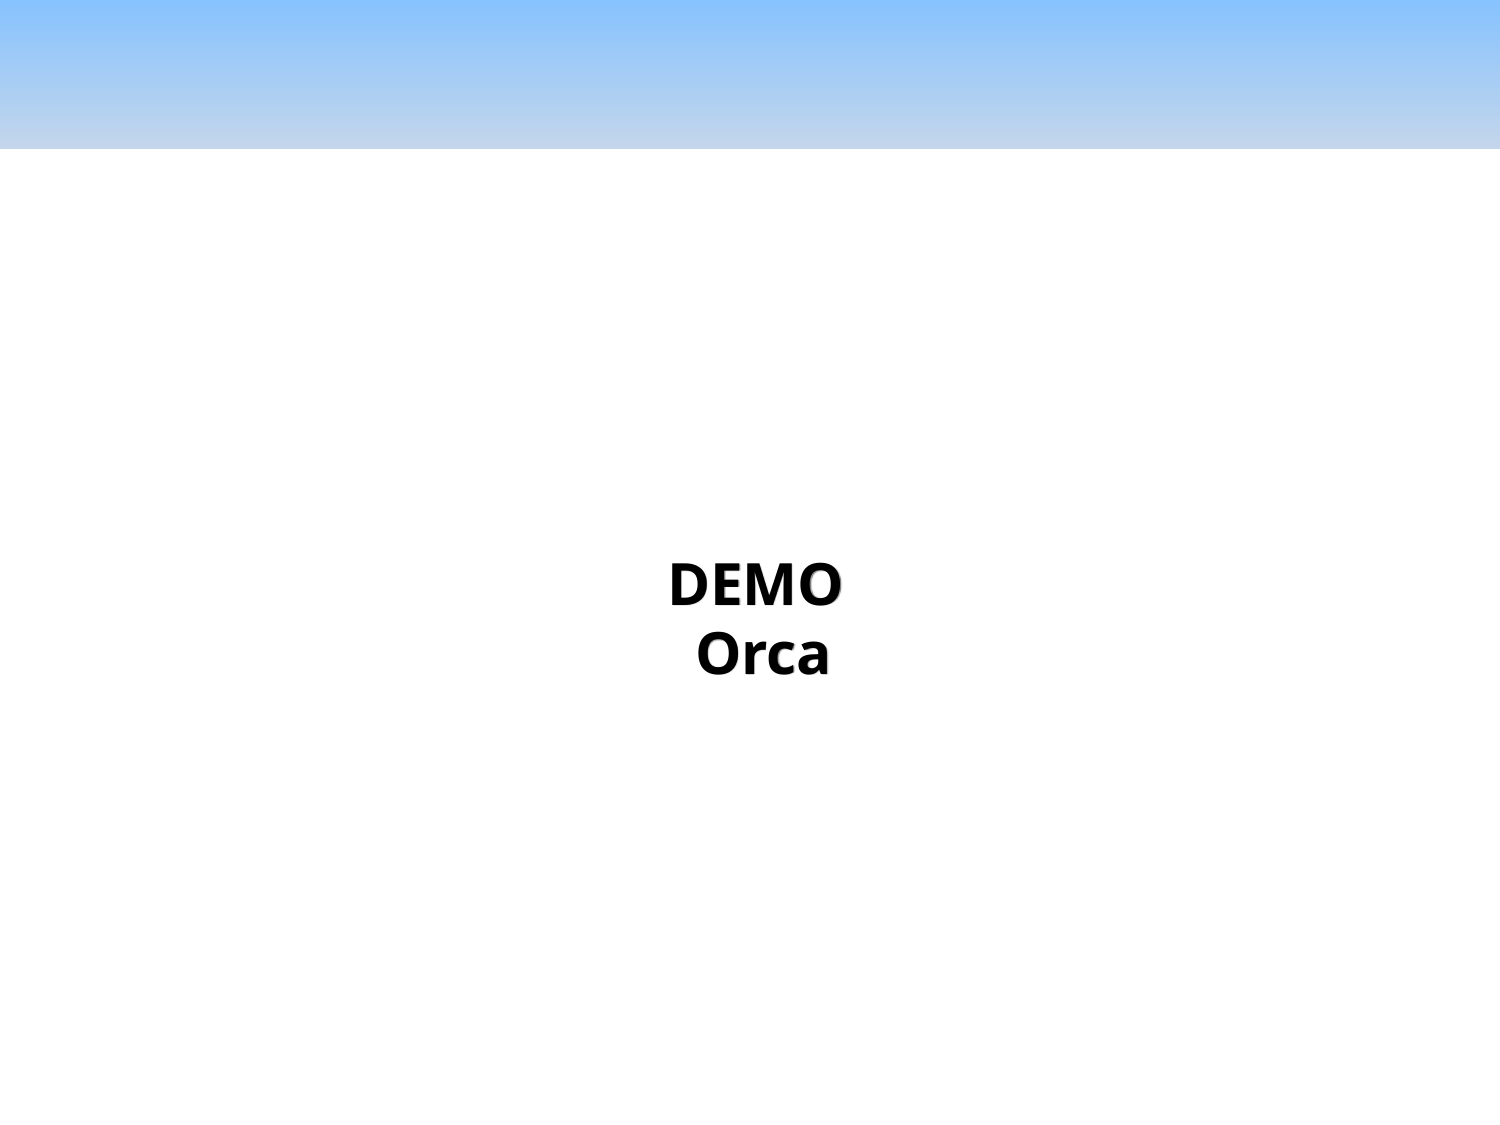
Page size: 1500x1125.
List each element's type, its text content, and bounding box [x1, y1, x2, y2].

title DEMO Orca [118, 538, 1394, 658]
